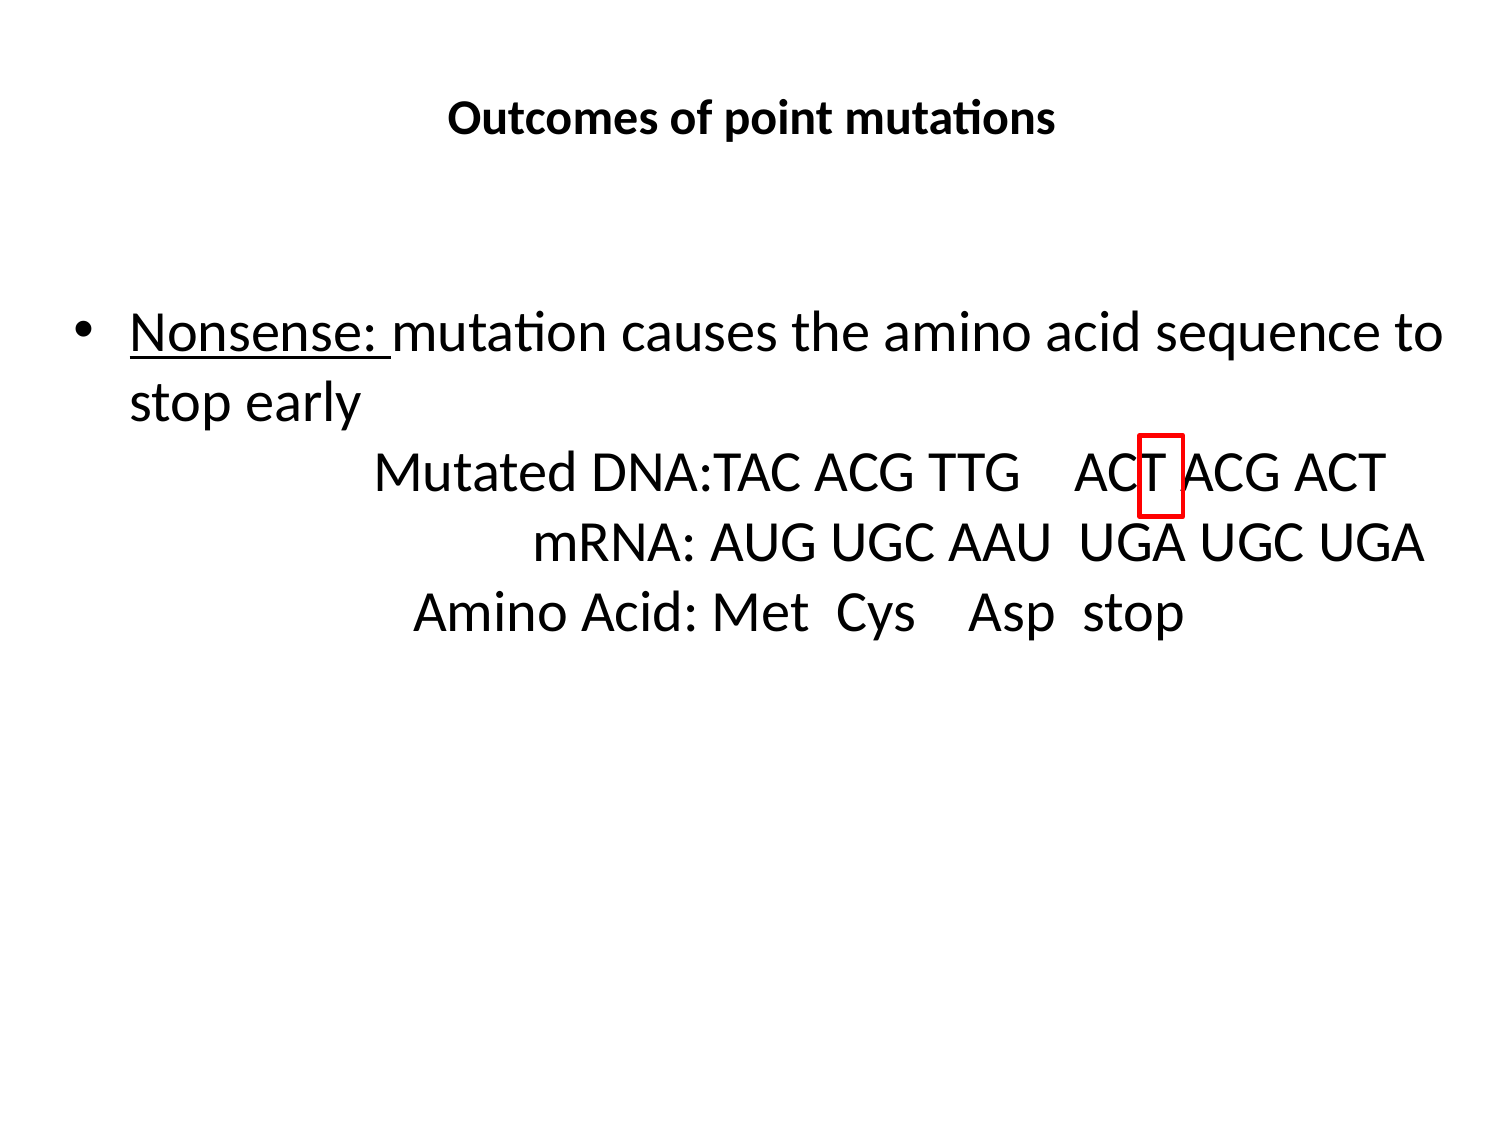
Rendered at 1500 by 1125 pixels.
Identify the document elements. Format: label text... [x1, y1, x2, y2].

title Outcomes of point mutations [110, 32, 1405, 196]
text_box Nonsense: mutation causes the amino acid sequence to stop early Mutated DNA:TAC ACG TTG ACT ACG ACT mRNA: AUG UGC AAU UGA UGC UGA Amino Acid: Met Cys Asp stop [58, 216, 1500, 651]
text_box [1137, 434, 1185, 518]
